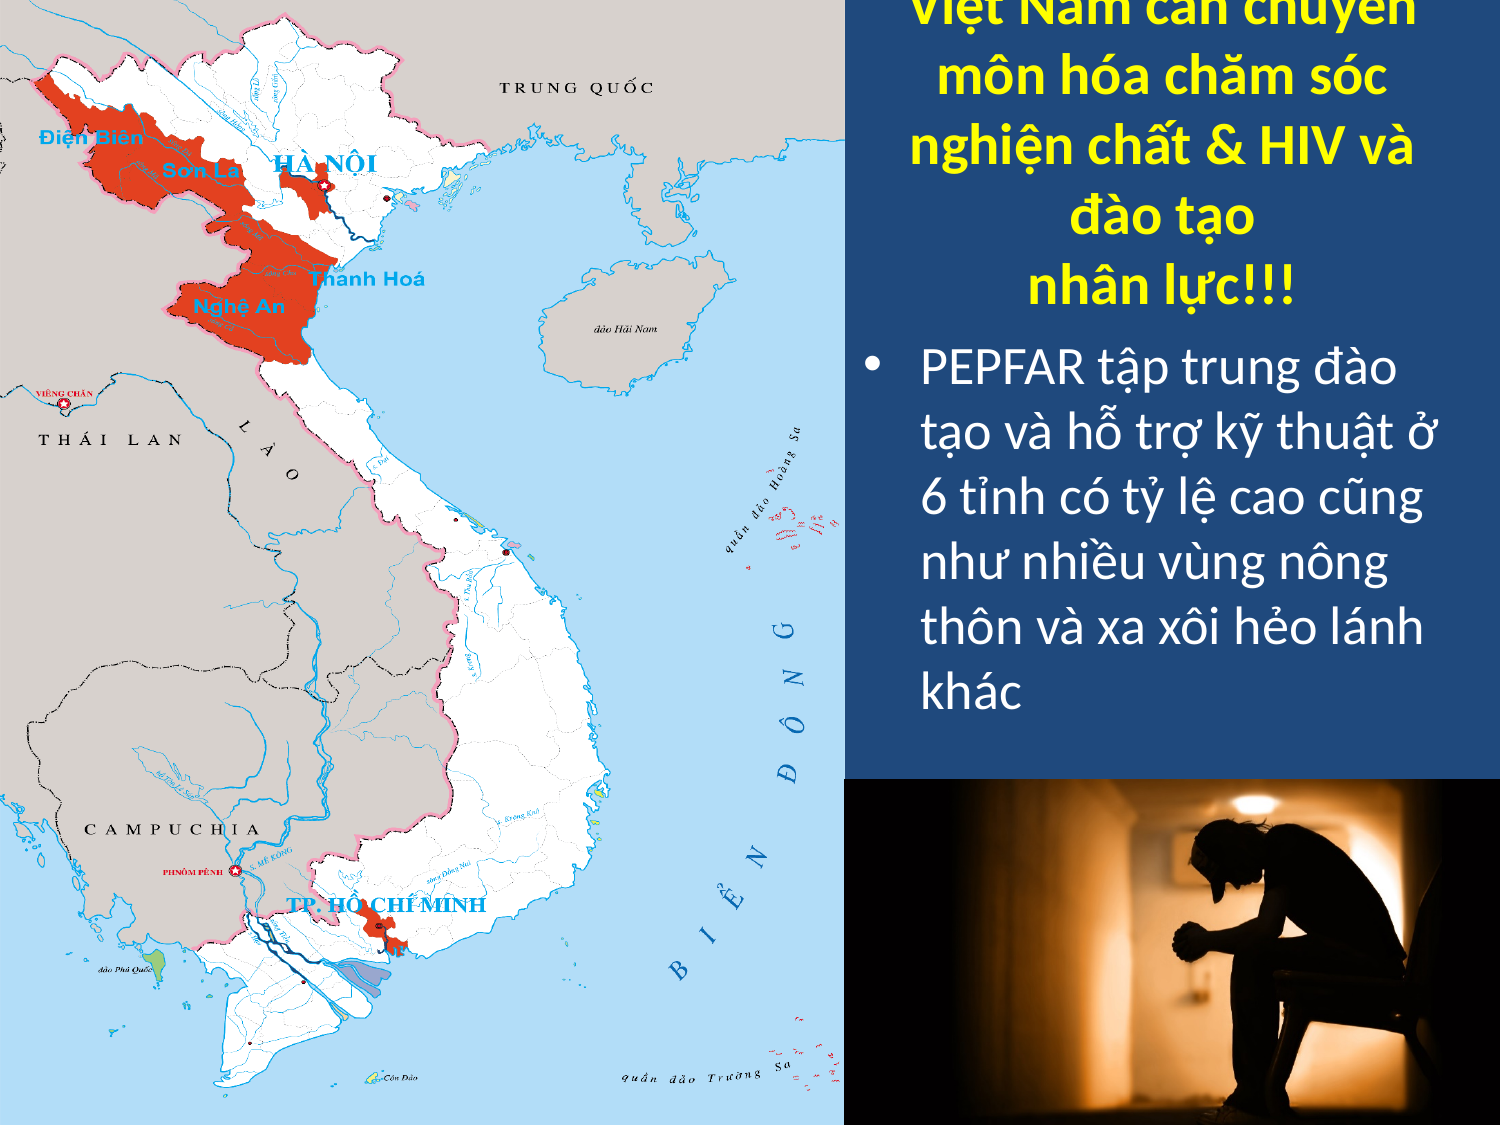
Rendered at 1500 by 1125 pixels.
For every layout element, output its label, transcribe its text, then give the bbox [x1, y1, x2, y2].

list PEPFAR tập trung đào tạo và hỗ trợ kỹ thuật ở 6 tỉnh có tỷ lệ cao cũng như nhiều vùng nông thôn và xa xôi hẻo lánh khác [849, 322, 1463, 778]
picture [844, 779, 1500, 1125]
title Việt Nam cần chuyên môn hóa chăm sóc nghiện chất & HIV và đào tạo nhân lực!!! [862, 32, 1463, 250]
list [0, 0, 845, 1125]
